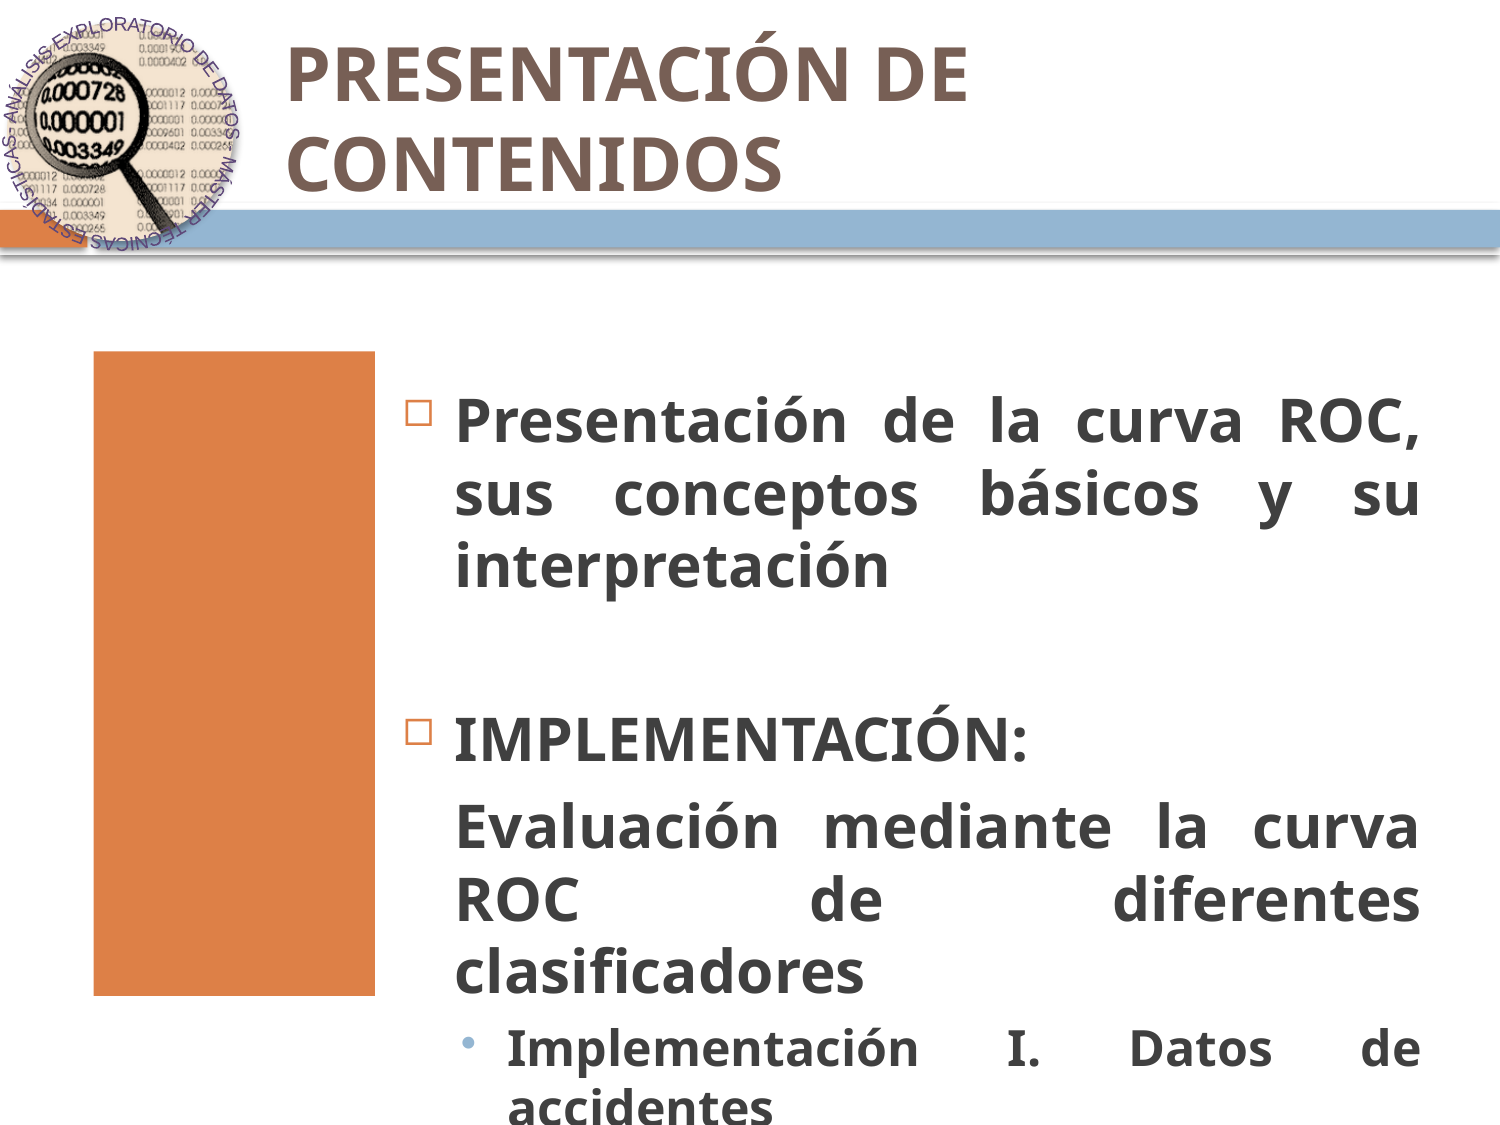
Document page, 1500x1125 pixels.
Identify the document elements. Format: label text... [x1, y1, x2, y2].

list Presentación de la curva ROC, sus conceptos básicos y su interpretación IMPLEMENTACIÓN: Evaluación mediante la curva ROC de diferentes clasificadores Implementación I. Datos de accidentes Implementación II. Datos de credit scoring [387, 287, 1438, 1013]
title PRESENTACIÓN DE CONTENIDOS [269, 44, 1454, 188]
text_box [92, 350, 377, 998]
